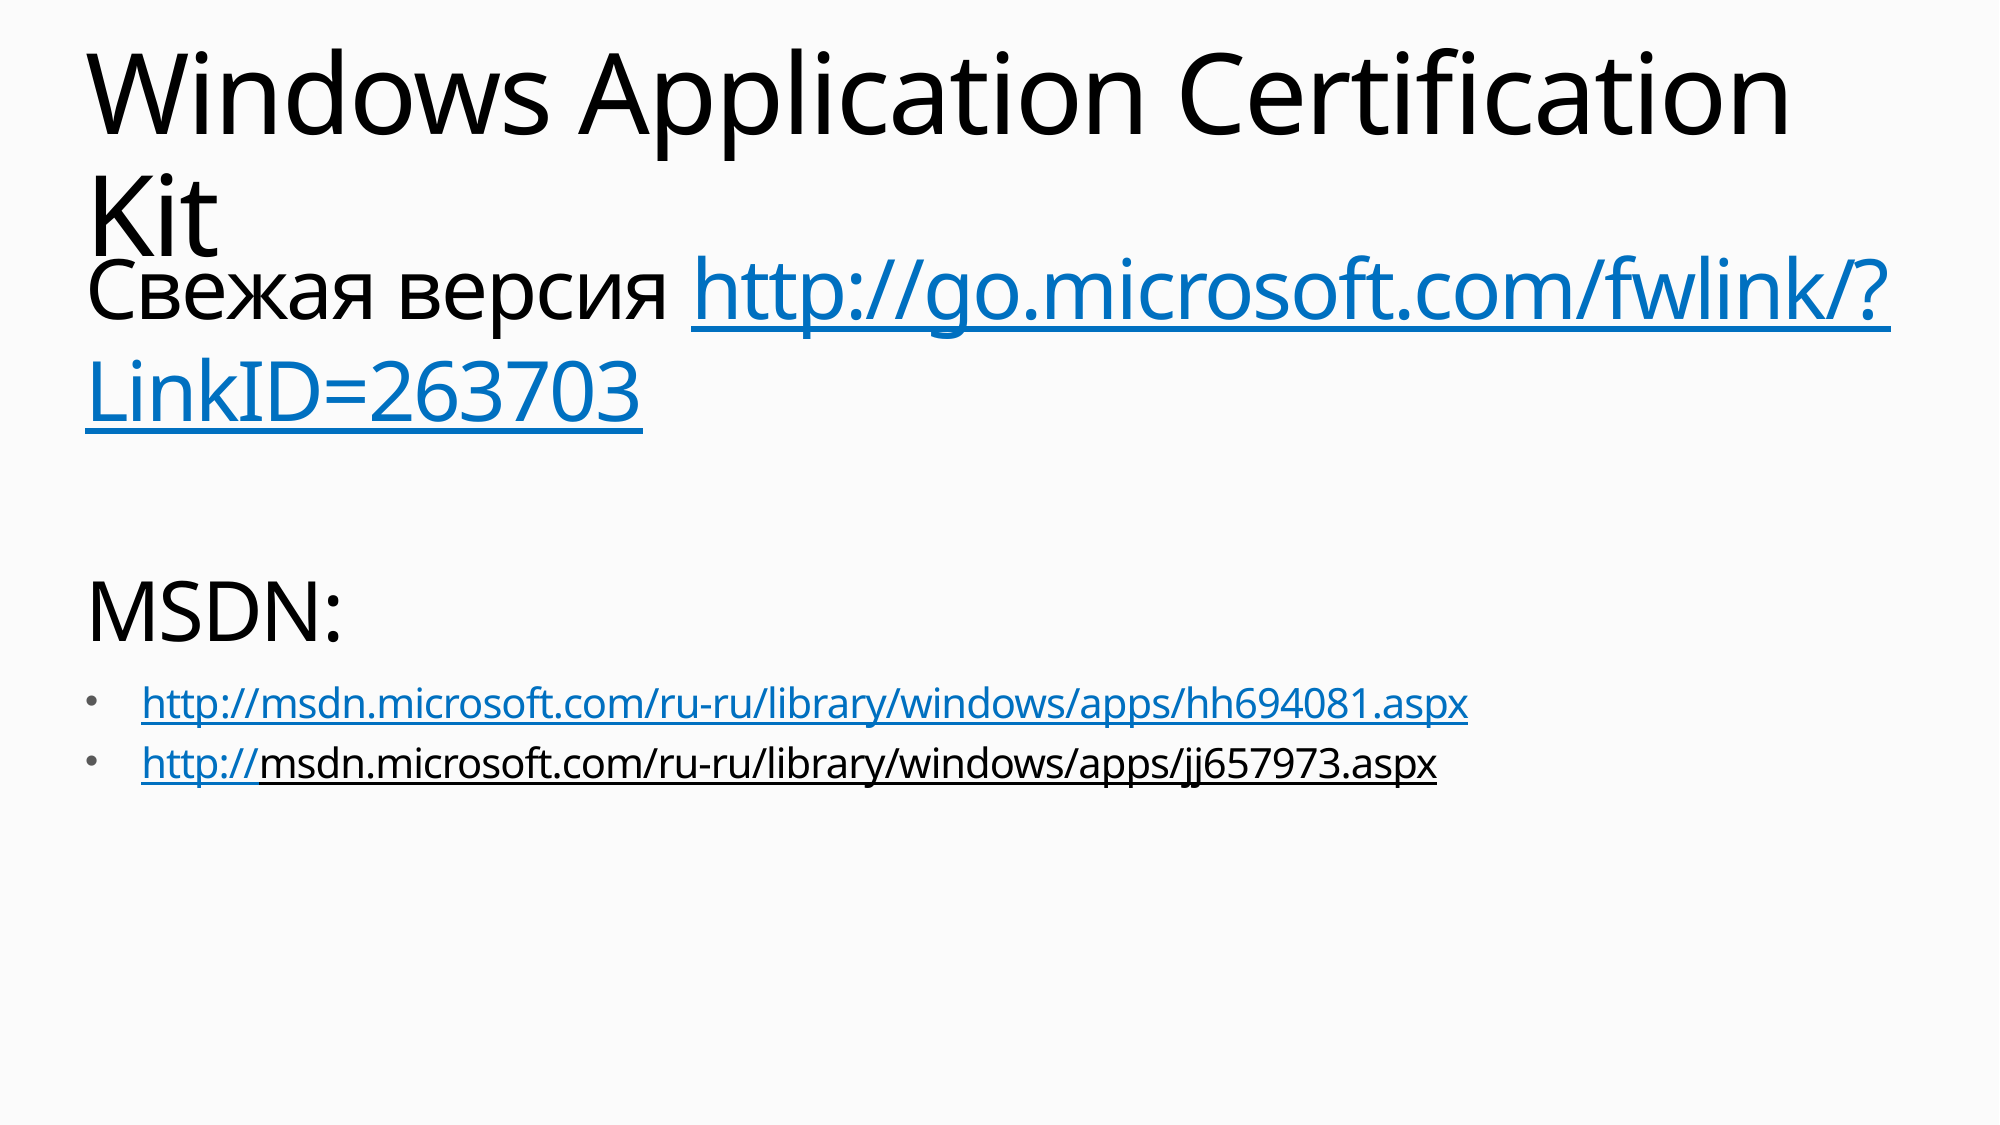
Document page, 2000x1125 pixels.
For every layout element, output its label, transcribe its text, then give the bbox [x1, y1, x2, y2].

list Свежая версия http://go.microsoft.com/fwlink/?LinkID=263703 MSDN: http://msdn.microsoft.com/ru-ru/library/windows/apps/hh694081.aspx http://msdn.microsoft.com/ru-ru/library/windows/apps/jj657973.aspx [85, 237, 1914, 857]
title Windows Application Certification Kit [85, 37, 1914, 161]
